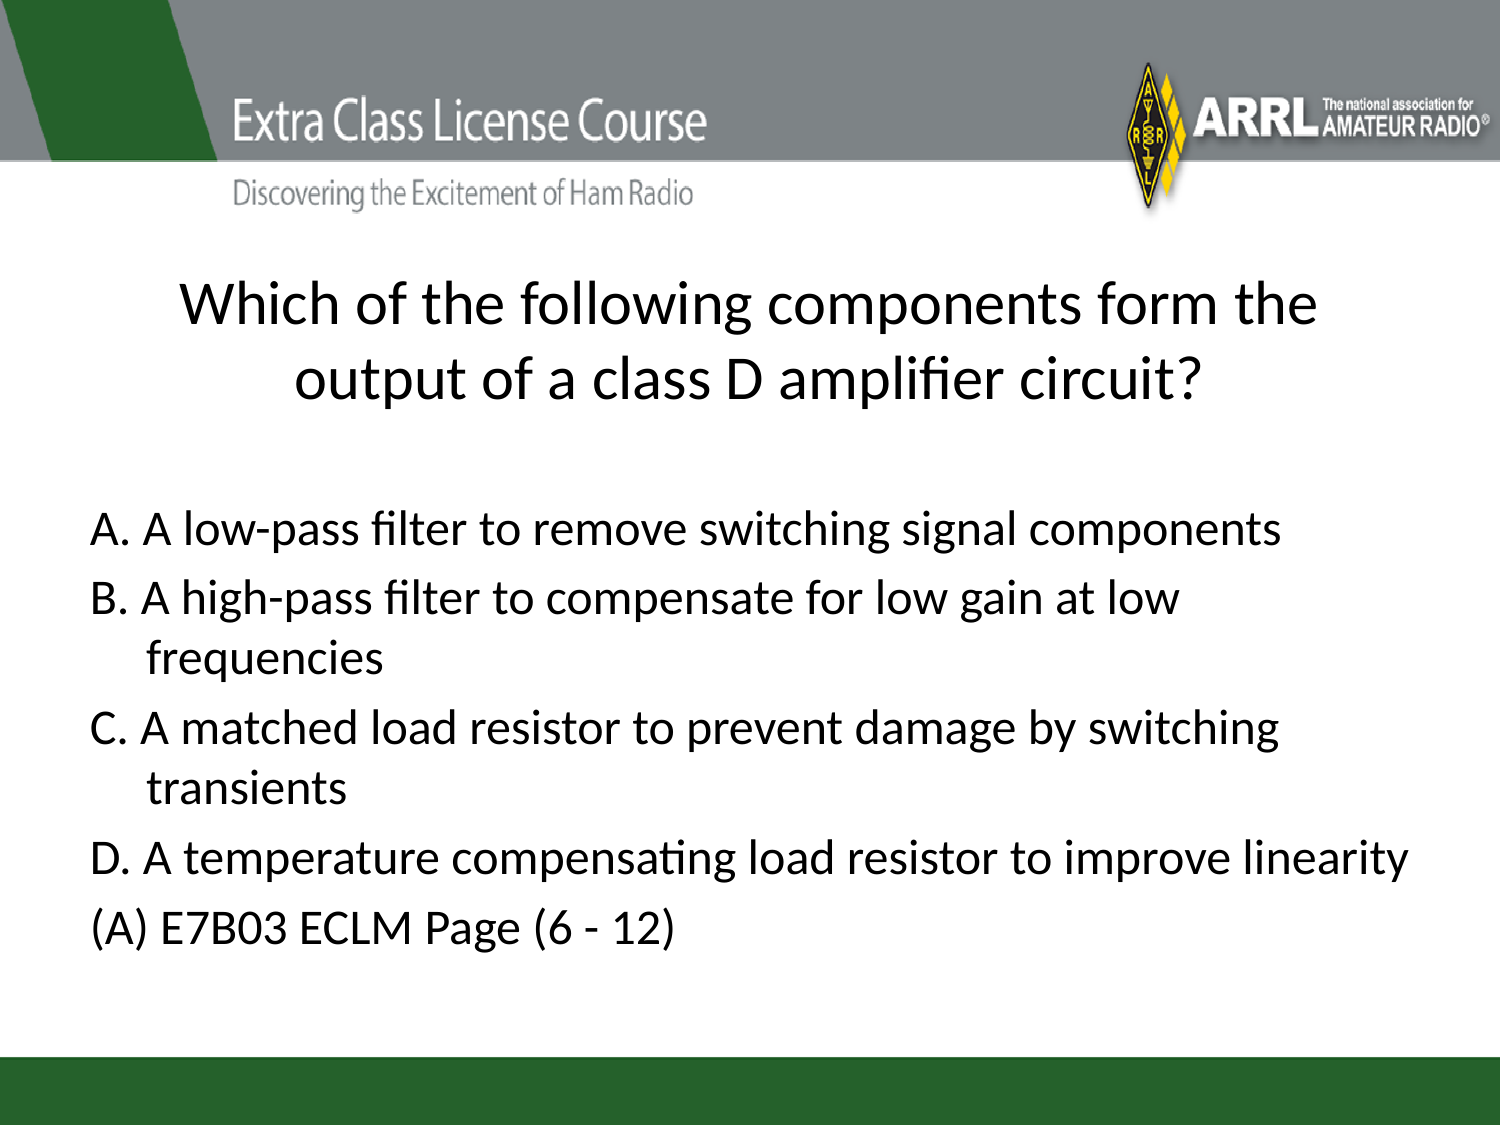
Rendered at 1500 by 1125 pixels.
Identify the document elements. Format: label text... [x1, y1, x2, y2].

list A. A low-pass filter to remove switching signal components B. A high-pass filter to compensate for low gain at low frequencies C. A matched load resistor to prevent damage by switching transients D. A temperature compensating load resistor to improve linearity (A) E7B03 ECLM Page (6 - 12) [75, 487, 1425, 1005]
picture [0, 0, 1500, 1125]
title Which of the following components form the output of a class D amplifier circuit? [75, 254, 1425, 435]
